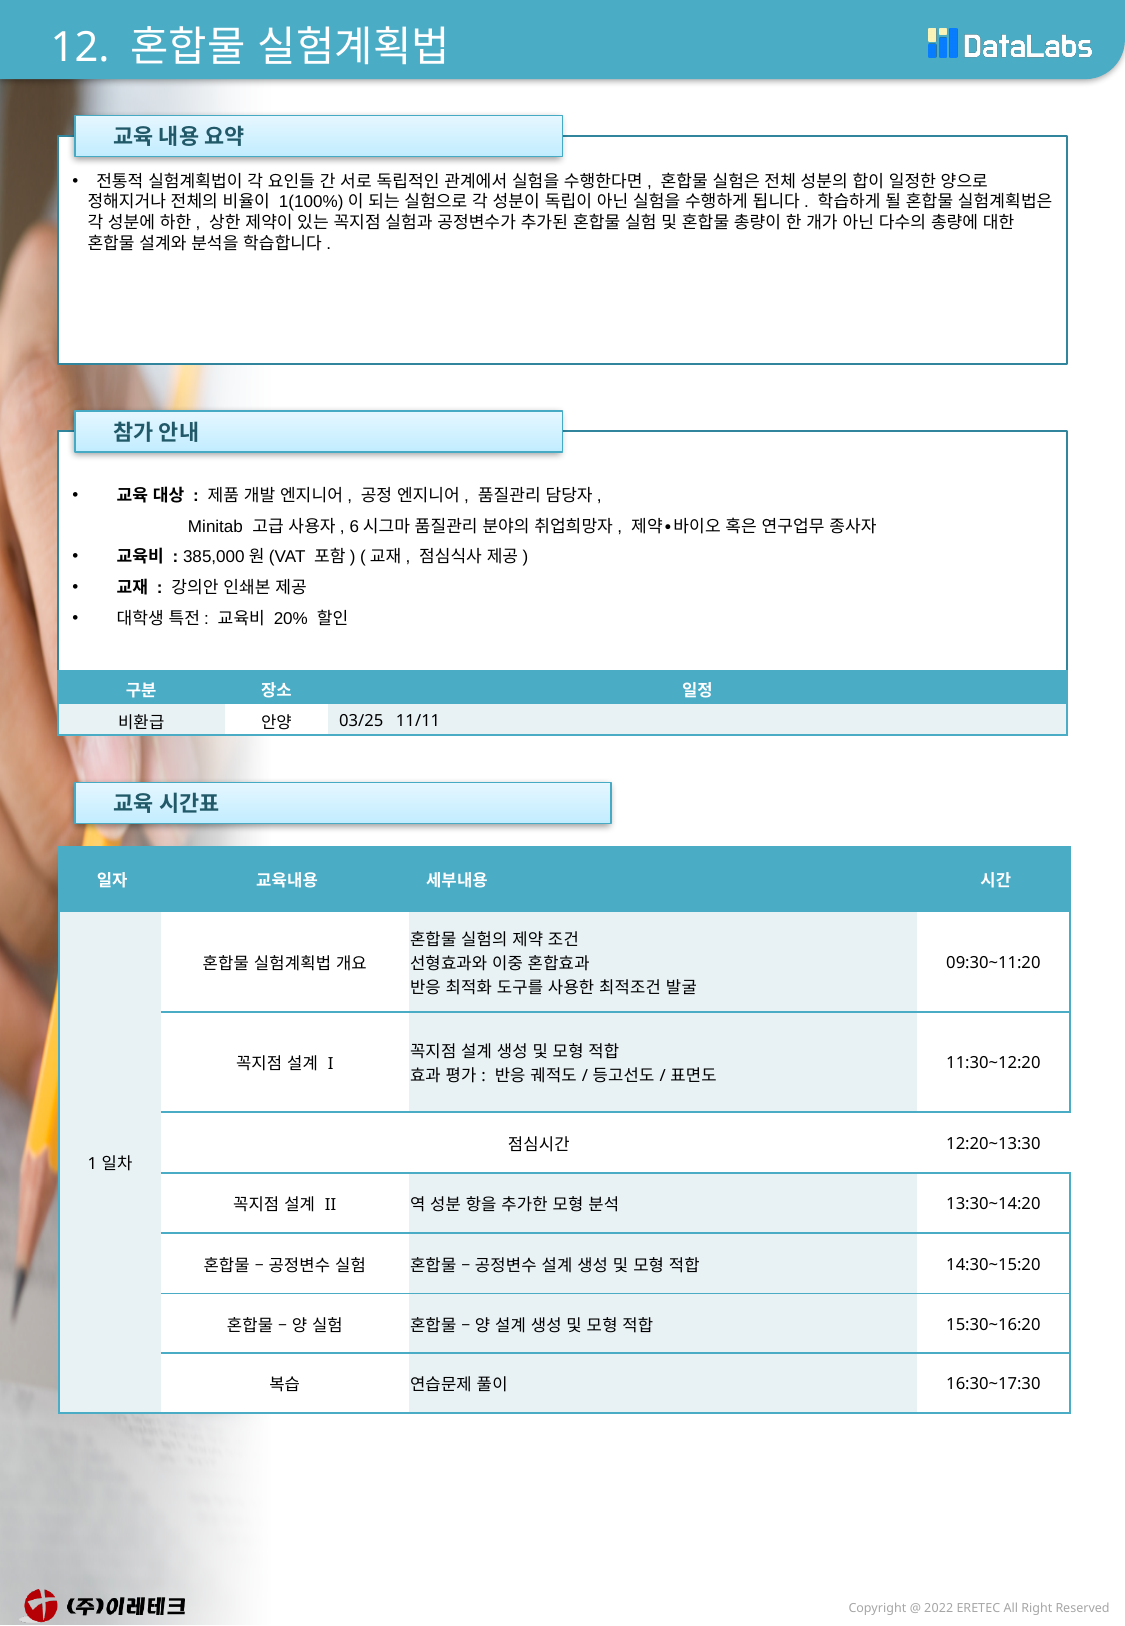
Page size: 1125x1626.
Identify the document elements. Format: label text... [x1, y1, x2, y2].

table_cell 15:30~16:20 [917, 1294, 1069, 1352]
table_cell 12:20~13:30 [917, 1113, 1070, 1172]
title 12. 혼합물 실험계획법 [35, 10, 1094, 81]
table_cell 16:30~17:30 [917, 1354, 1069, 1412]
text_box 교육 시간표 [74, 782, 612, 824]
table_cell 혼합물 – 공정변수 실험 [161, 1234, 409, 1293]
picture [0, 23, 1125, 1625]
table_cell 혼합물 – 양 실험 [161, 1294, 409, 1352]
table_header 교육내용 [161, 848, 409, 911]
table_cell 혼합물 – 양 설계 생성 및 모형 적합 [409, 1294, 917, 1352]
table_header 구분 [59, 672, 225, 702]
table_cell 09:30~11:20 [917, 912, 1069, 1011]
table_cell 안양 [225, 704, 328, 734]
table_cell 혼합물 실험계획법 개요 [161, 912, 409, 1011]
text_box 전통적 실험계획법이 각 요인들 간 서로 독립적인 관계에서 실험을 수행한다면, 혼합물 실험은 전체 성분의 합이 일정한 양으로 정해지거나 전체의 비율이 1(100%)이 되는 실험으로 각 성분이 독립이 아닌 실험을 수행하게 됩니다. 학습하게 될 혼합물 실험계획법은 각 성분에 하한, 상한 제약이 있는 꼭지점 실험과 공정변수가 추가된 혼합물 실험 및 혼합물 총량이 한 개가 아닌 다수의 총량에 대한 혼합물 설계와 분석을 학습합니다. [57, 162, 1068, 260]
table_header 시간 [917, 848, 1069, 911]
table_cell 혼합물 실험의 제약 조건 선형효과와 이중 혼합효과 반응 최적화 도구를 사용한 최적조건 발굴 [409, 912, 917, 1011]
text_box 교육 내용 요약 [74, 115, 563, 157]
table_header 일자 [60, 848, 161, 911]
table_header 일정 [328, 672, 1066, 702]
table_cell 03/25 11/11 [328, 704, 1066, 734]
table_cell 역 성분 항을 추가한 모형 분석 [409, 1174, 917, 1232]
table_cell 연습문제 풀이 [409, 1354, 917, 1412]
table_cell 1일차 [60, 912, 161, 1412]
table_cell 꼭지점 설계 생성 및 모형 적합 효과 평가: 반응 궤적도/등고선도/표면도 [409, 1013, 917, 1111]
text_box 참가 안내 [74, 410, 563, 453]
table_cell 점심시간 [161, 1113, 917, 1172]
text_box 교육 대상 : 제품 개발 엔지니어, 공정 엔지니어, 품질관리 담당자, Minitab 고급 사용자, 6시그마 품질관리 분야의 취업희망자, 제약∙바이오 혹은 연구업무 종사자 교육비 : 385,000원(VAT 포함) (교재, 점심식사 제공) 교재 : 강의안 인쇄본 제공 대학생 특전: 교육비 20% 할인 [57, 466, 1068, 636]
text_box [55, 134, 1070, 366]
table_cell 꼭지점 설계 I [161, 1013, 409, 1111]
table_cell 혼합물 – 공정변수 설계 생성 및 모형 적합 [409, 1234, 917, 1293]
table_header 장소 [225, 672, 328, 702]
table_cell 복습 [161, 1354, 409, 1412]
table_cell 11:30~12:20 [917, 1013, 1069, 1111]
table_header 세부내용 [409, 848, 917, 911]
table_cell 꼭지점 설계 II [161, 1174, 409, 1232]
table_cell 비환급 [59, 704, 225, 734]
table_cell 14:30~15:20 [917, 1234, 1069, 1293]
text_box [55, 429, 1070, 700]
table_cell 13:30~14:20 [917, 1174, 1069, 1232]
